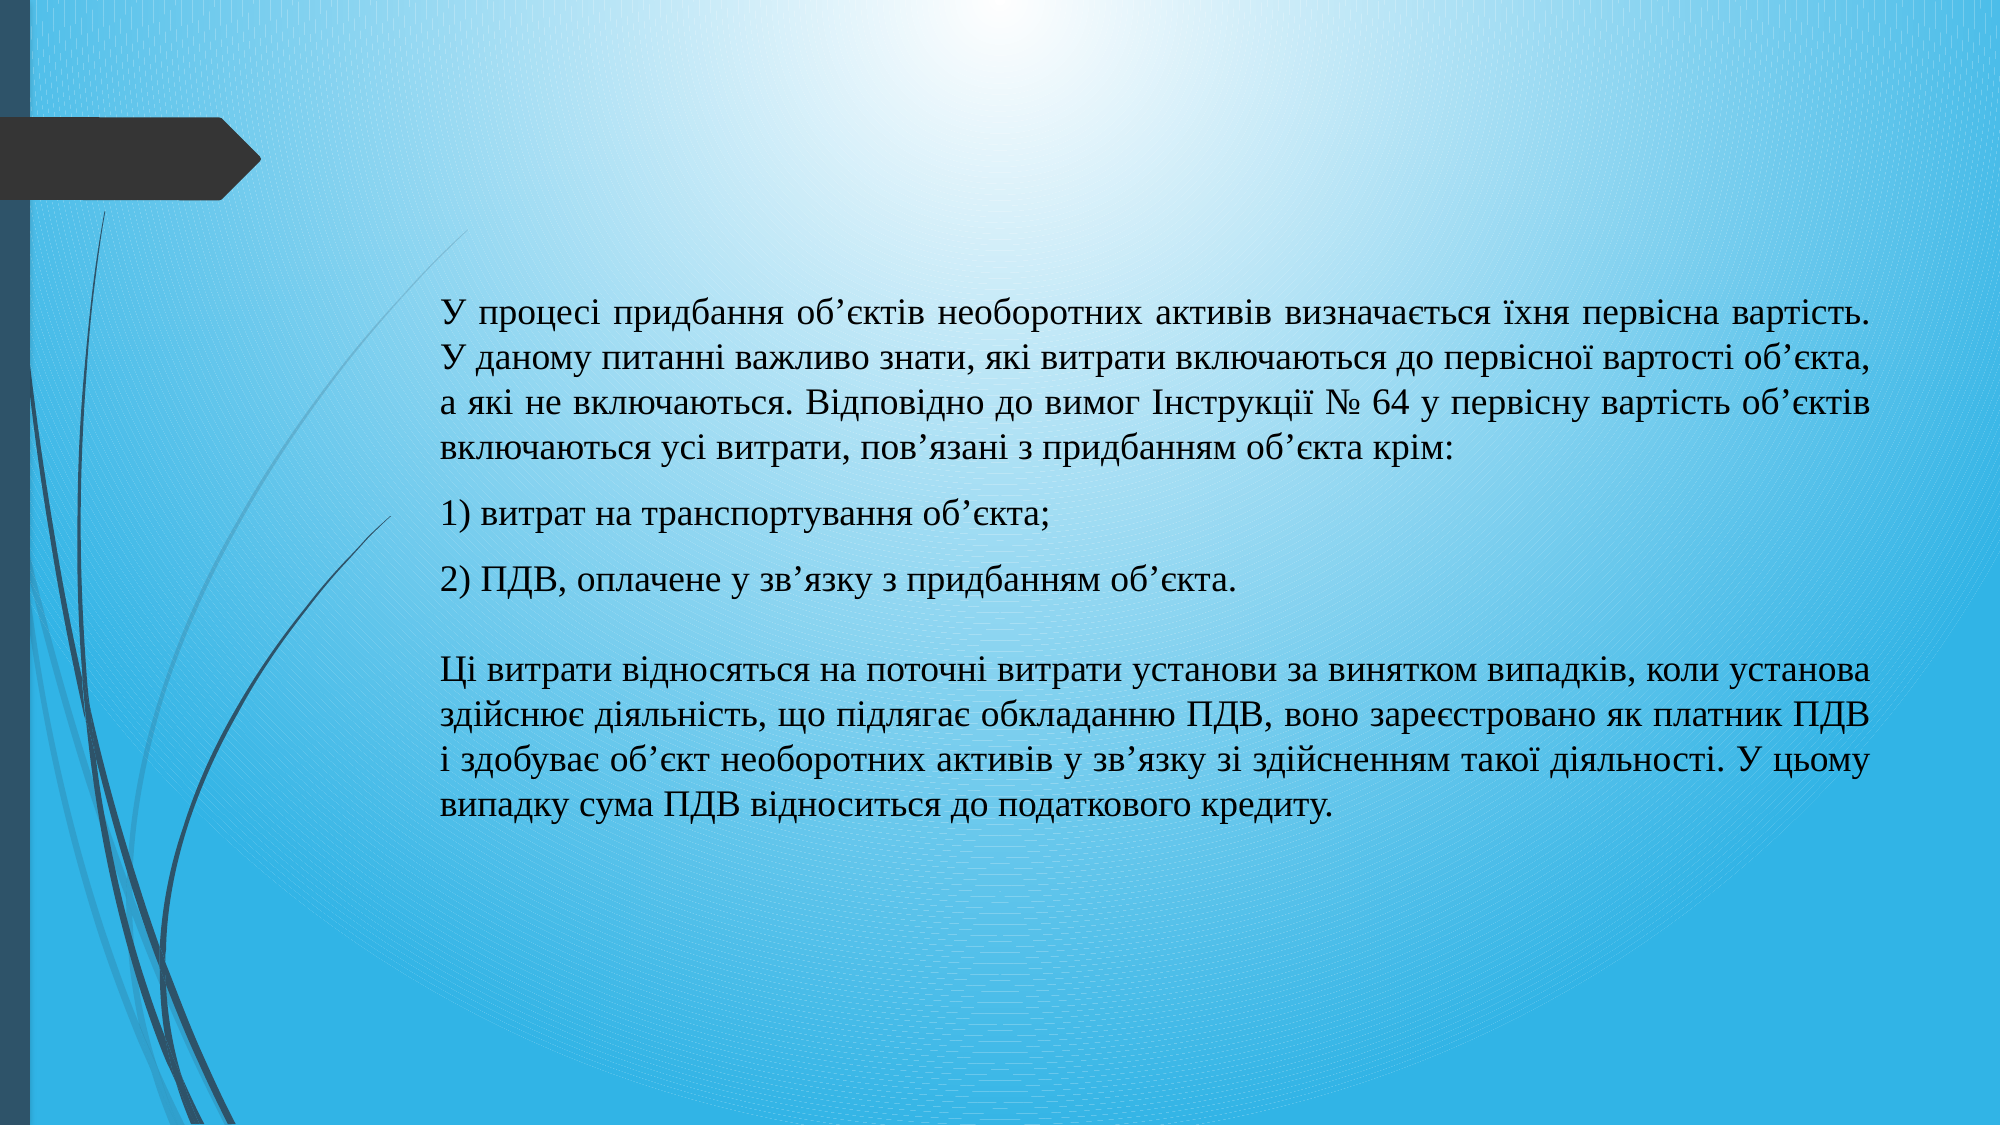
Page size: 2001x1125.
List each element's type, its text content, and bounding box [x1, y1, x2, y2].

list У процесі придбання об’єктів необоротних активів визначається їхня первісна вартість. У даному питанні важливо знати, які витрати включаються до первісної вартості об’єкта, а які не включаються. Відповідно до вимог Інструкції № 64 у первісну вартість об’єктів включаються усі витрати, пов’язані з придбанням об’єкта крім: 1) витрат на транспортування об’єкта; 2) ПДВ, оплачене у зв’язку з придбанням об’єкта. Ці витрати відносяться на поточні витрати установи за винятком випадків, коли установа здійснює діяльність, що підлягає обкладанню ПДВ, воно зареєстровано як платник ПДВ і здобуває об’єкт необоротних активів у зв’язку зі здійсненням такої діяльності. У цьому випадку сума ПДВ відноситься до податкового кредиту. [424, 279, 1888, 900]
